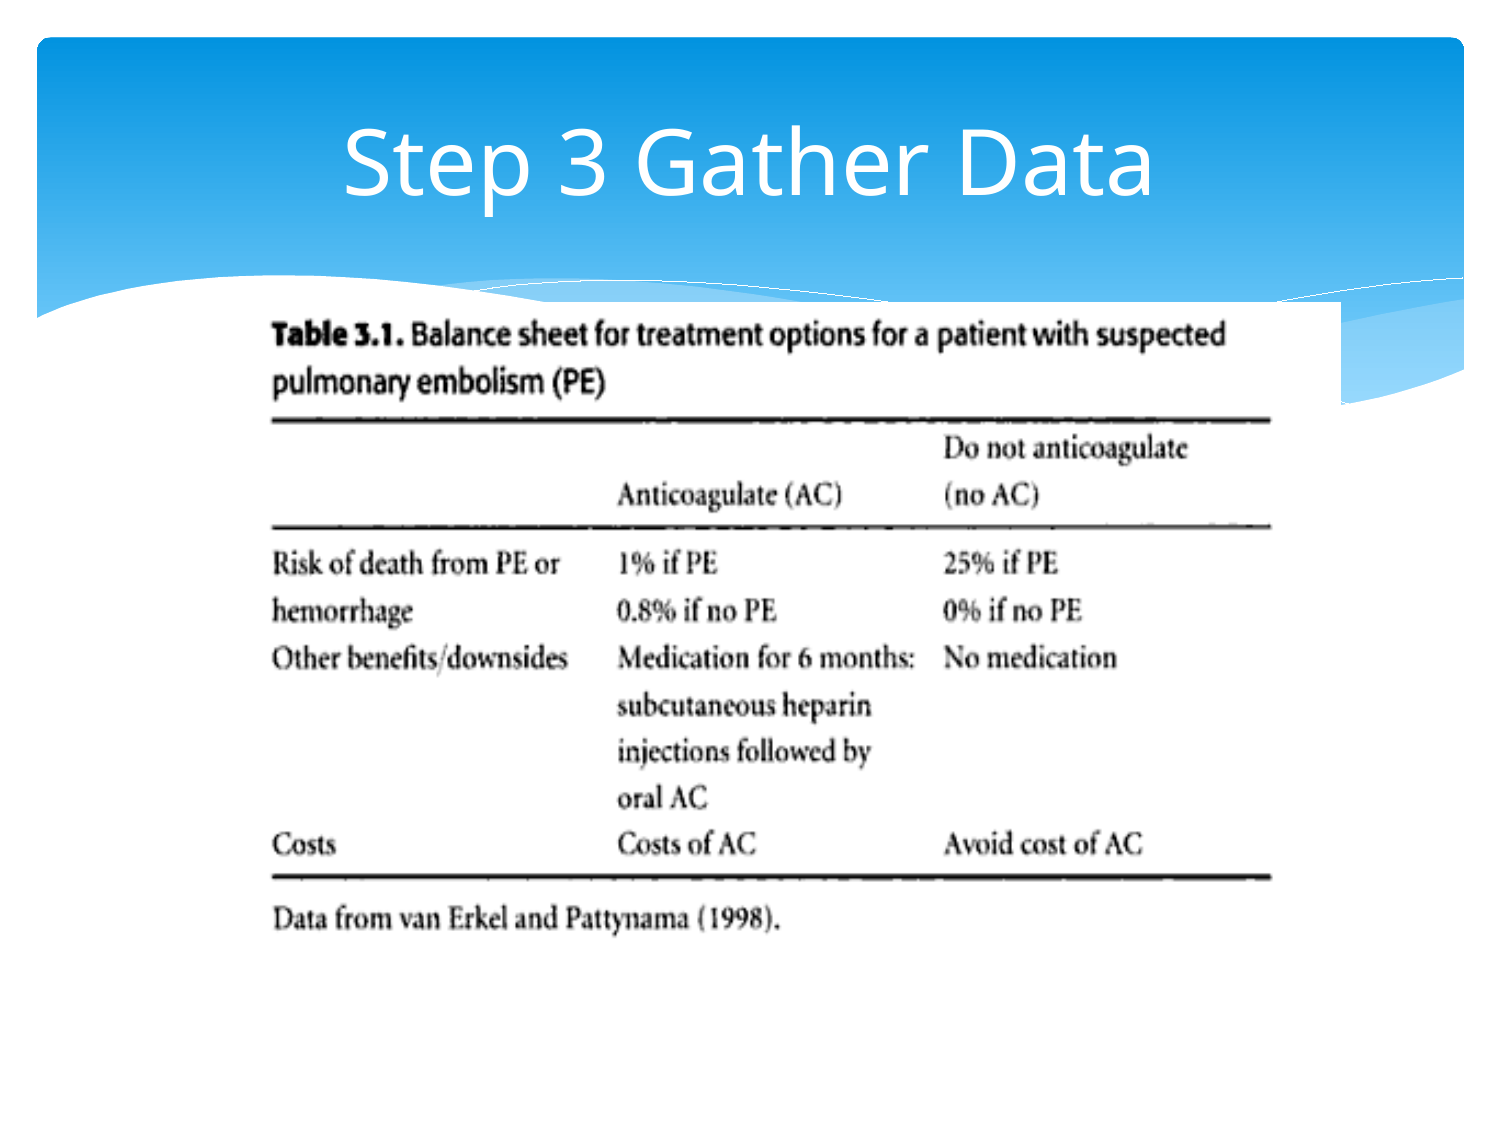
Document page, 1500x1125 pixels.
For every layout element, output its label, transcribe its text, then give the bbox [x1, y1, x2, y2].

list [253, 302, 1341, 953]
title Step 3 Gather Data [75, 55, 1425, 261]
